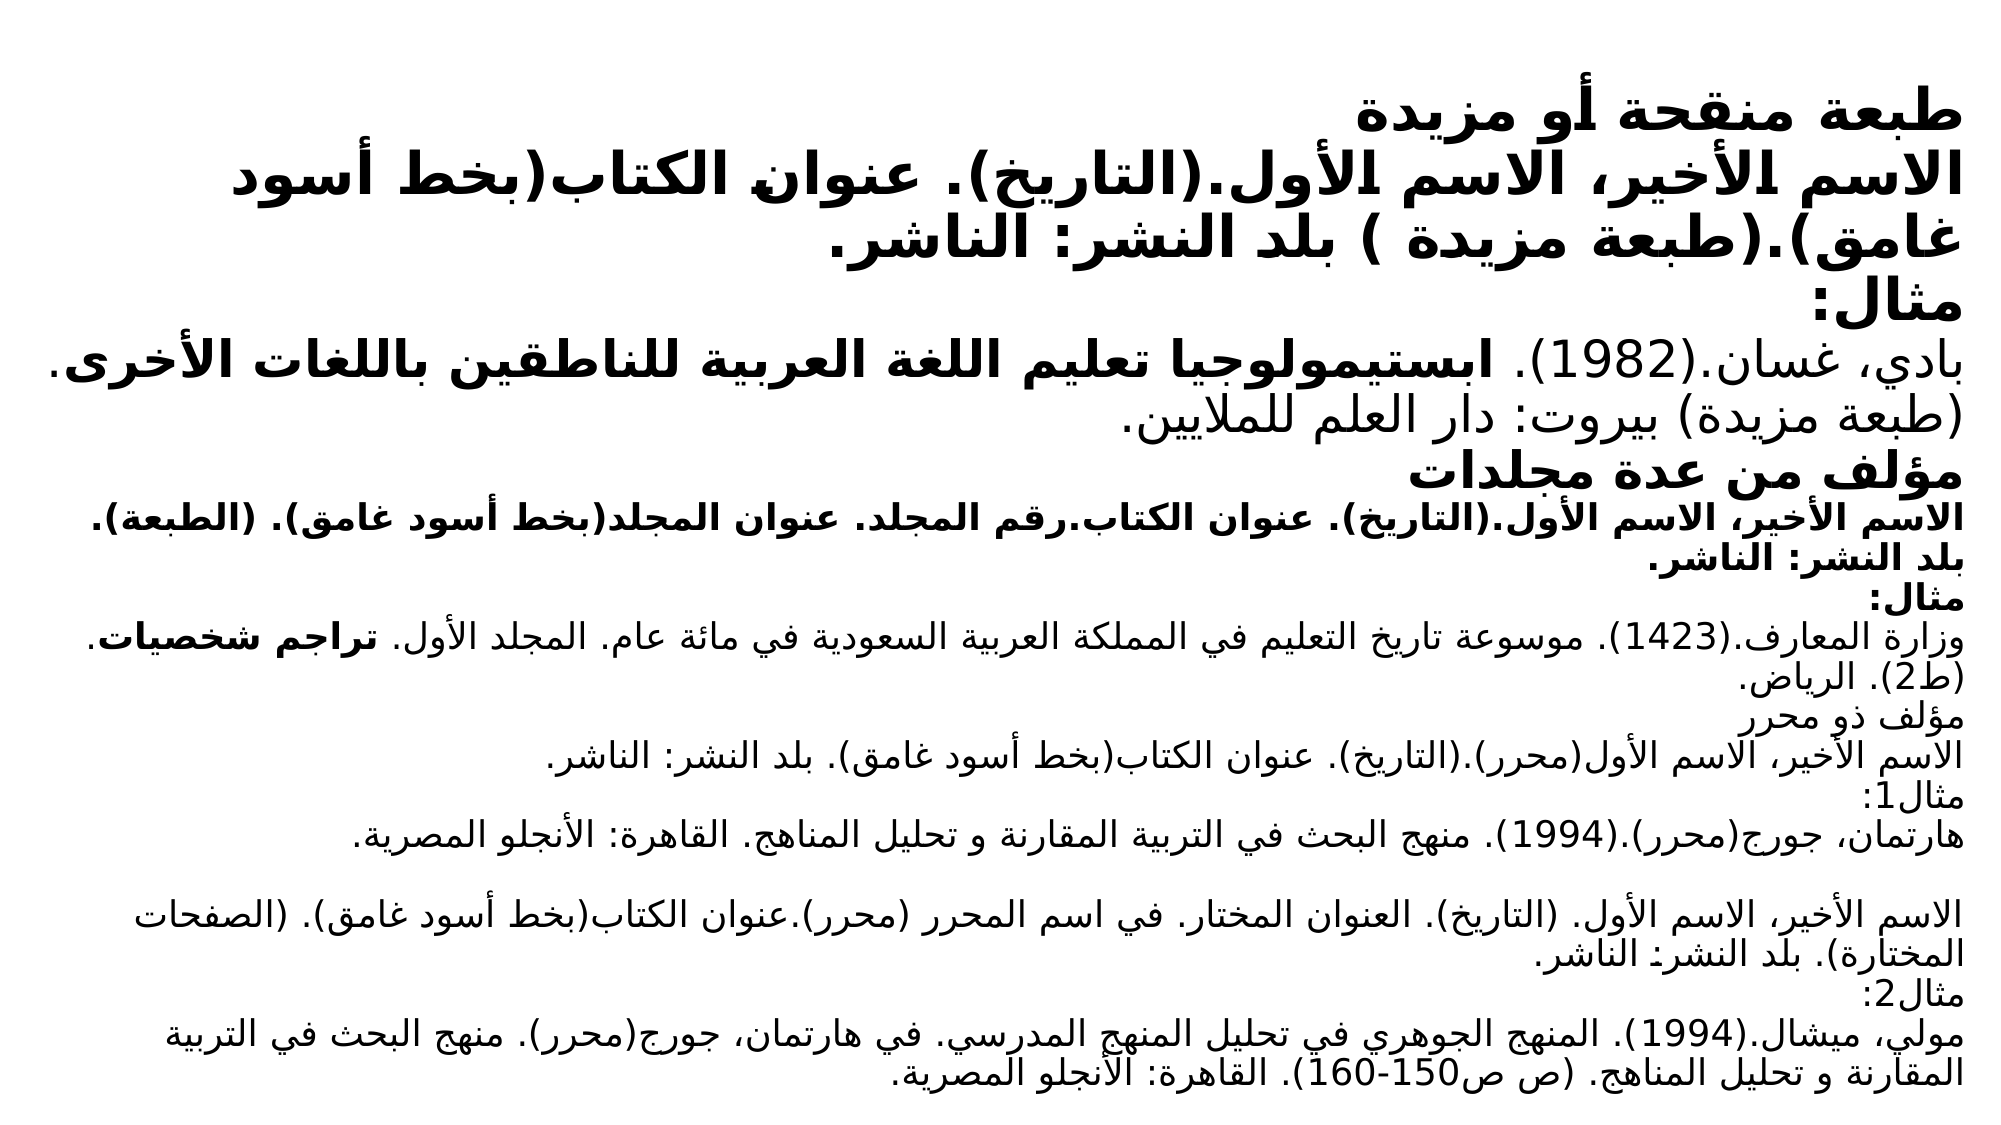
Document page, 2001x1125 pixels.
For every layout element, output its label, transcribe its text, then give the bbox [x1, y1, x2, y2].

title طبعة منقحة أو مزيدة الاسم الأخير، الاسم الأول.(التاريخ). عنوان الكتاب(بخط أسود غامق).(طبعة مزيدة ) بلد النشر: الناشر. مثال: بادي، غسان.(1982). ابستيمولوجيا تعليم اللغة العربية للناطقين باللغات الأخرى.(طبعة مزيدة) بيروت: دار العلم للملايين. مؤلف من عدة مجلدات الاسم الأخير، الاسم الأول.(التاريخ). عنوان الكتاب.رقم المجلد. عنوان المجلد(بخط أسود غامق). (الطبعة). بلد النشر: الناشر. مثال: وزارة المعارف.(1423). موسوعة تاريخ التعليم في المملكة العربية السعودية في مائة عام. المجلد الأول. تراجم شخصيات.(ط2). الرياض. مؤلف ذو محرر الاسم الأخير، الاسم الأول(محرر).(التاريخ). عنوان الكتاب(بخط أسود غامق). بلد النشر: الناشر. مثال1: هارتمان، جورج(محرر).(1994). منهج البحث في التربية المقارنة و تحليل المناهج. القاهرة: الأنجلو المصرية. الاسم الأخير، الاسم الأول. (التاريخ). العنوان المختار. في اسم المحرر (محرر).عنوان الكتاب(بخط أسود غامق). (الصفحات المختارة). بلد النشر: الناشر. مثال2: مولي، ميشال.(1994). المنهج الجوهري في تحليل المنهج المدرسي. في هارتمان، جورج(محرر). منهج البحث في التربية المقارنة و تحليل المناهج. (ص ص150-160). القاهرة: الأنجلو المصرية. [22, 23, 1981, 1103]
